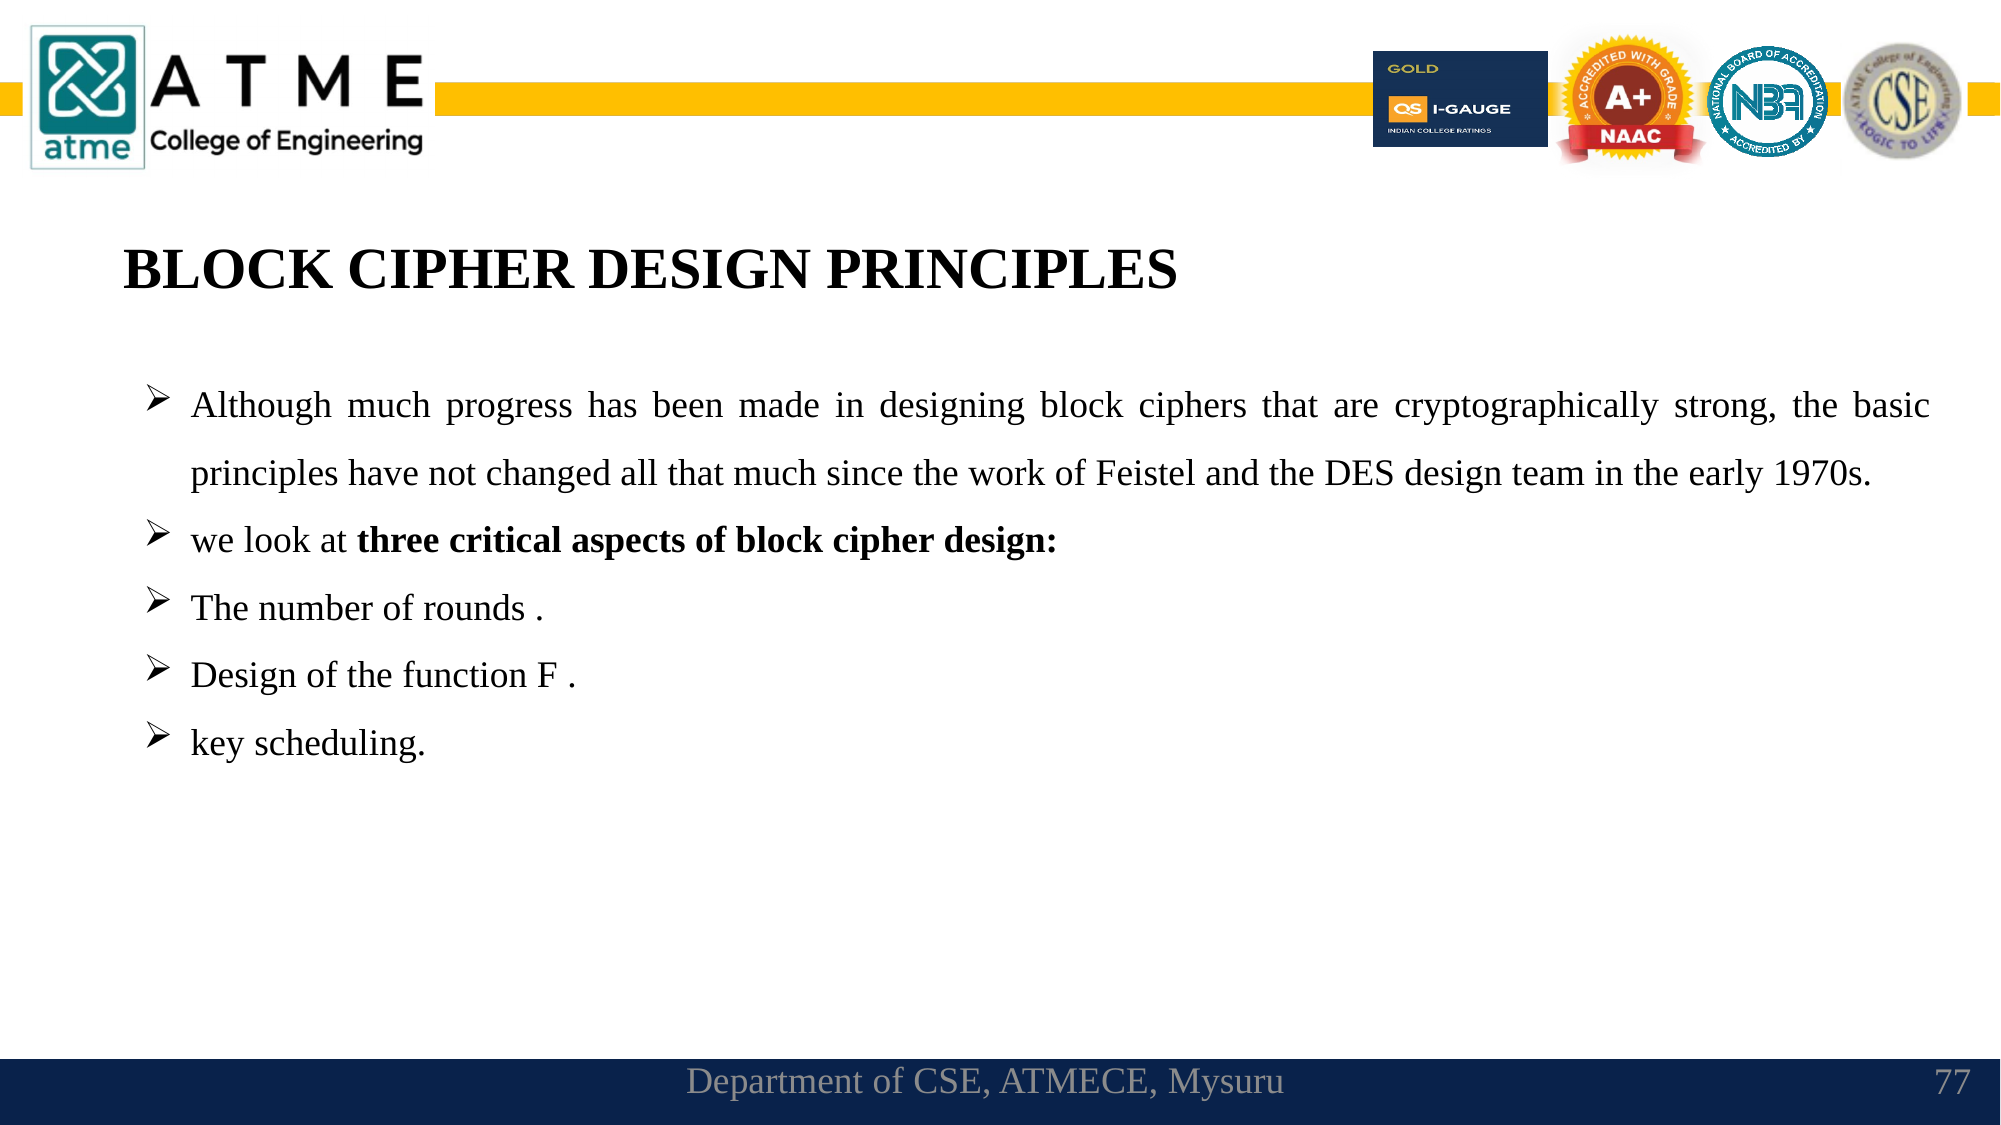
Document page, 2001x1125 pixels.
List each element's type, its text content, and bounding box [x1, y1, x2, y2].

text_box BLOCK CIPHER DESIGN PRINCIPLES [108, 222, 1354, 308]
picture [1373, 20, 1828, 180]
picture [1840, 26, 1968, 176]
text_box Although much progress has been made in designing block ciphers that are cryptographically strong, the basic principles have not changed all that much since the work of Feistel and the DES design team in the early 1970s. we look at three critical aspects of block cipher design: The number of rounds . Design of the function F . key scheduling. [128, 350, 1948, 838]
footer Department of CSE, ATMECE, Mysuru [501, 1056, 1470, 1102]
picture [0, 1059, 2001, 1125]
picture [22, 15, 435, 178]
slide_number 77 [1511, 1057, 1972, 1103]
